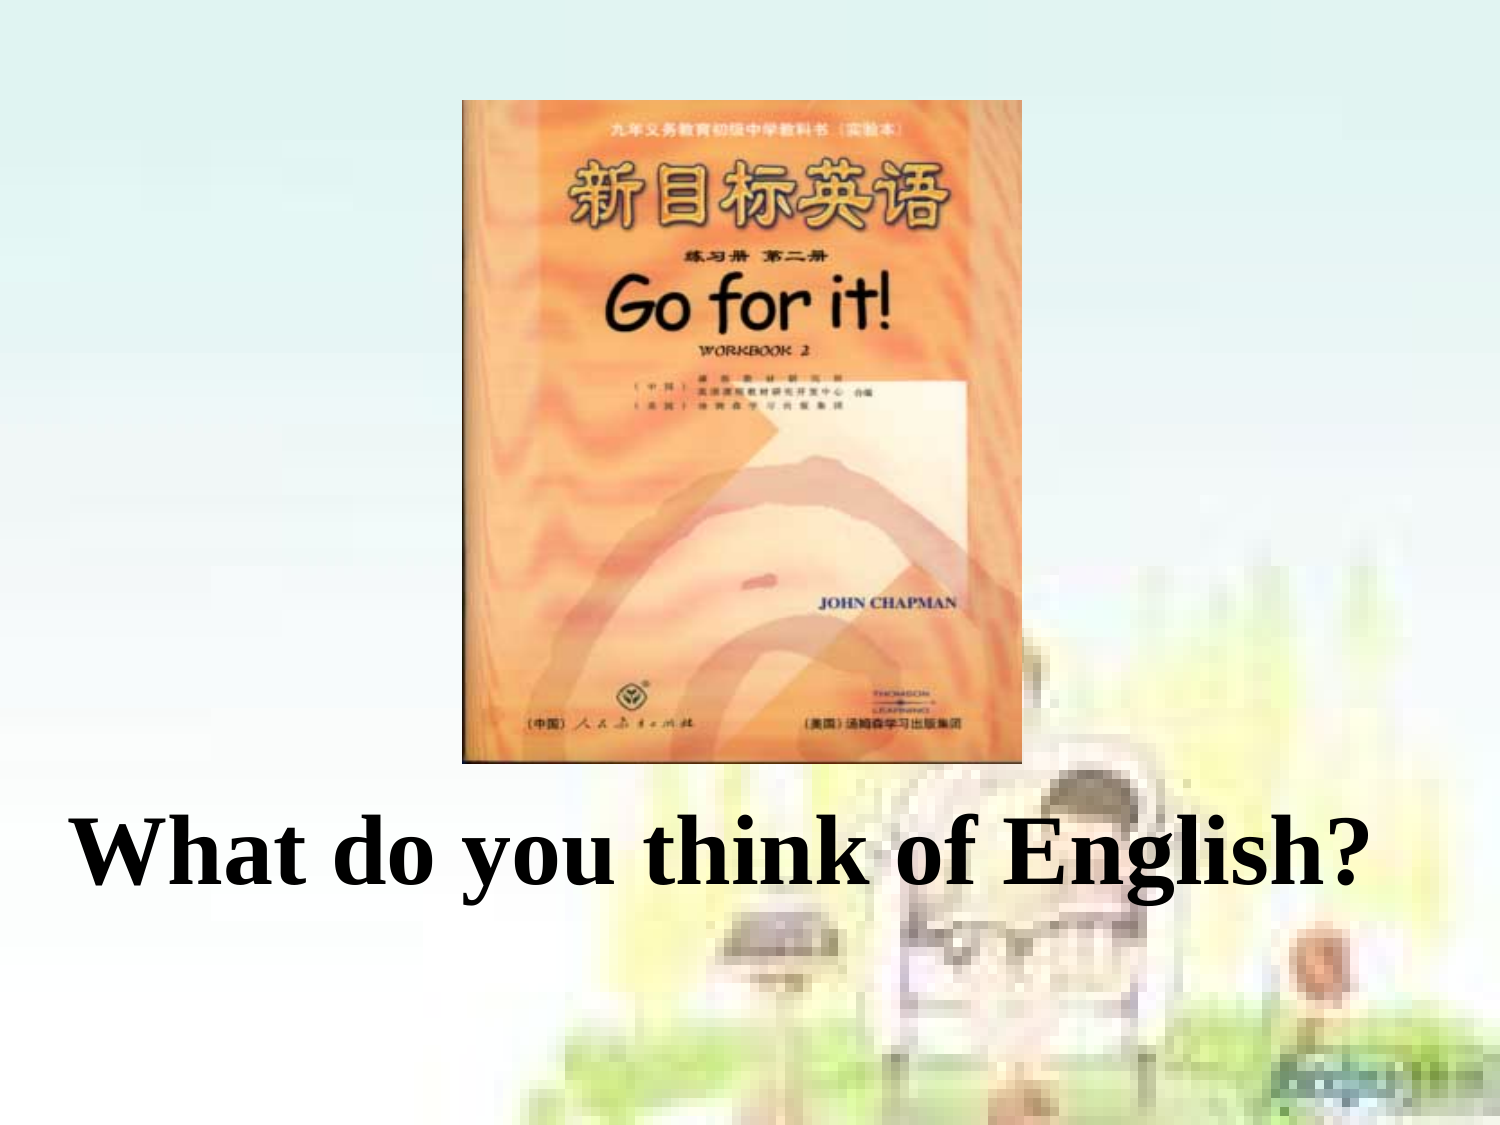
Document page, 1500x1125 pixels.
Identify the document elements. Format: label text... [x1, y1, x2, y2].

text_box What do you think of English? [53, 776, 1471, 912]
picture [0, 0, 1500, 1125]
